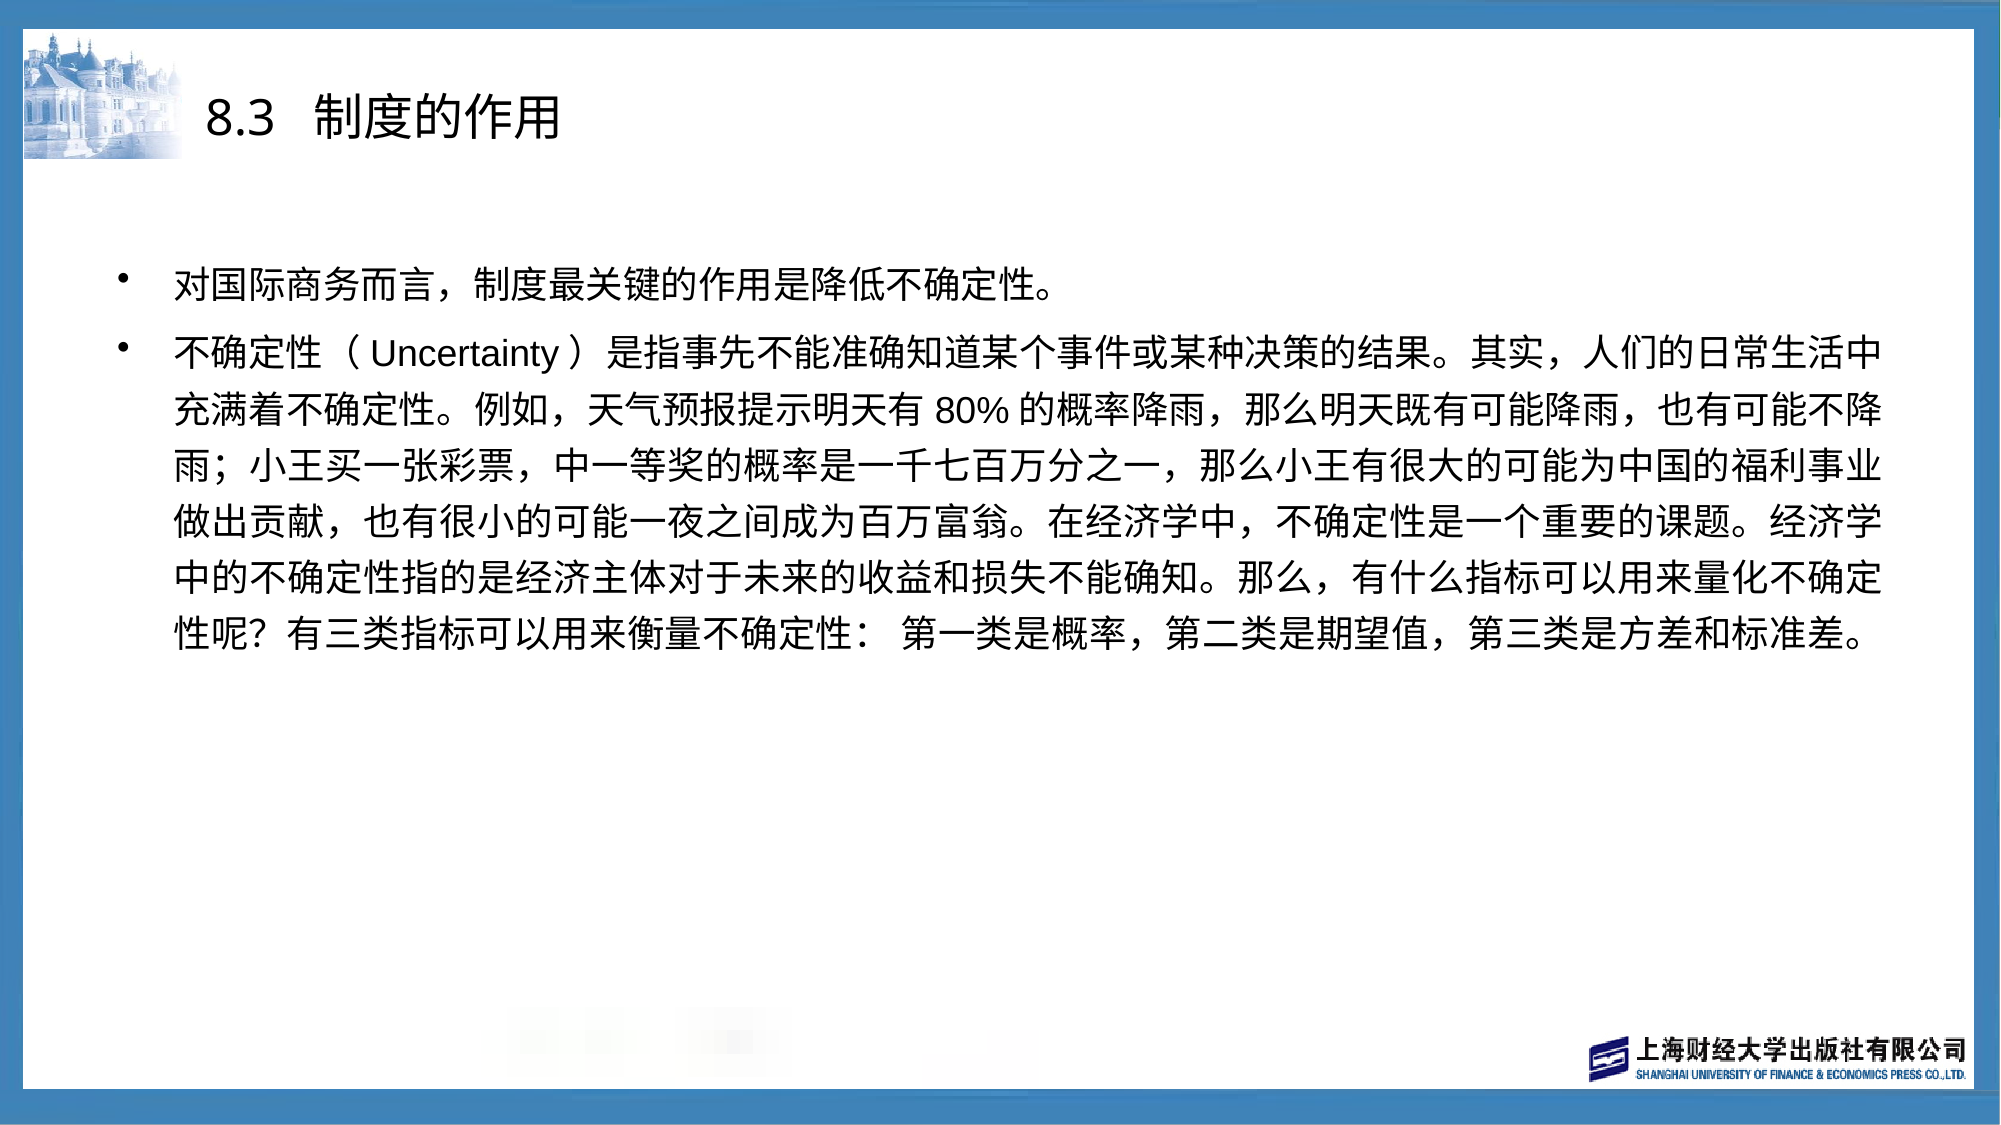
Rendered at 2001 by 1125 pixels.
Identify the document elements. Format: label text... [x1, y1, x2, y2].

picture [0, 0, 2001, 1125]
list 对国际商务而言，制度最关键的作用是降低不确定性。 不确定性（Uncertainty）是指事先不能准确知道某个事件或某种决策的结果。其实，人们的日常生活中充满着不确定性。例如，天气预报提示明天有80%的概率降雨，那么明天既有可能降雨，也有可能不降雨；小王买一张彩票，中一等奖的概率是一千七百万分之一，那么小王有很大的可能为中国的福利事业做出贡献，也有很小的可能一夜之间成为百万富翁。在经济学中，不确定性是一个重要的课题。经济学中的不确定性指的是经济主体对于未来的收益和损失不能确知。那么，有什么指标可以用来量化不确定性呢？有三类指标可以用来衡量不确定性： 第一类是概率，第二类是期望值，第三类是方差和标准差。 [102, 241, 1898, 1065]
title 8.3 制度的作用 [190, 64, 1547, 168]
